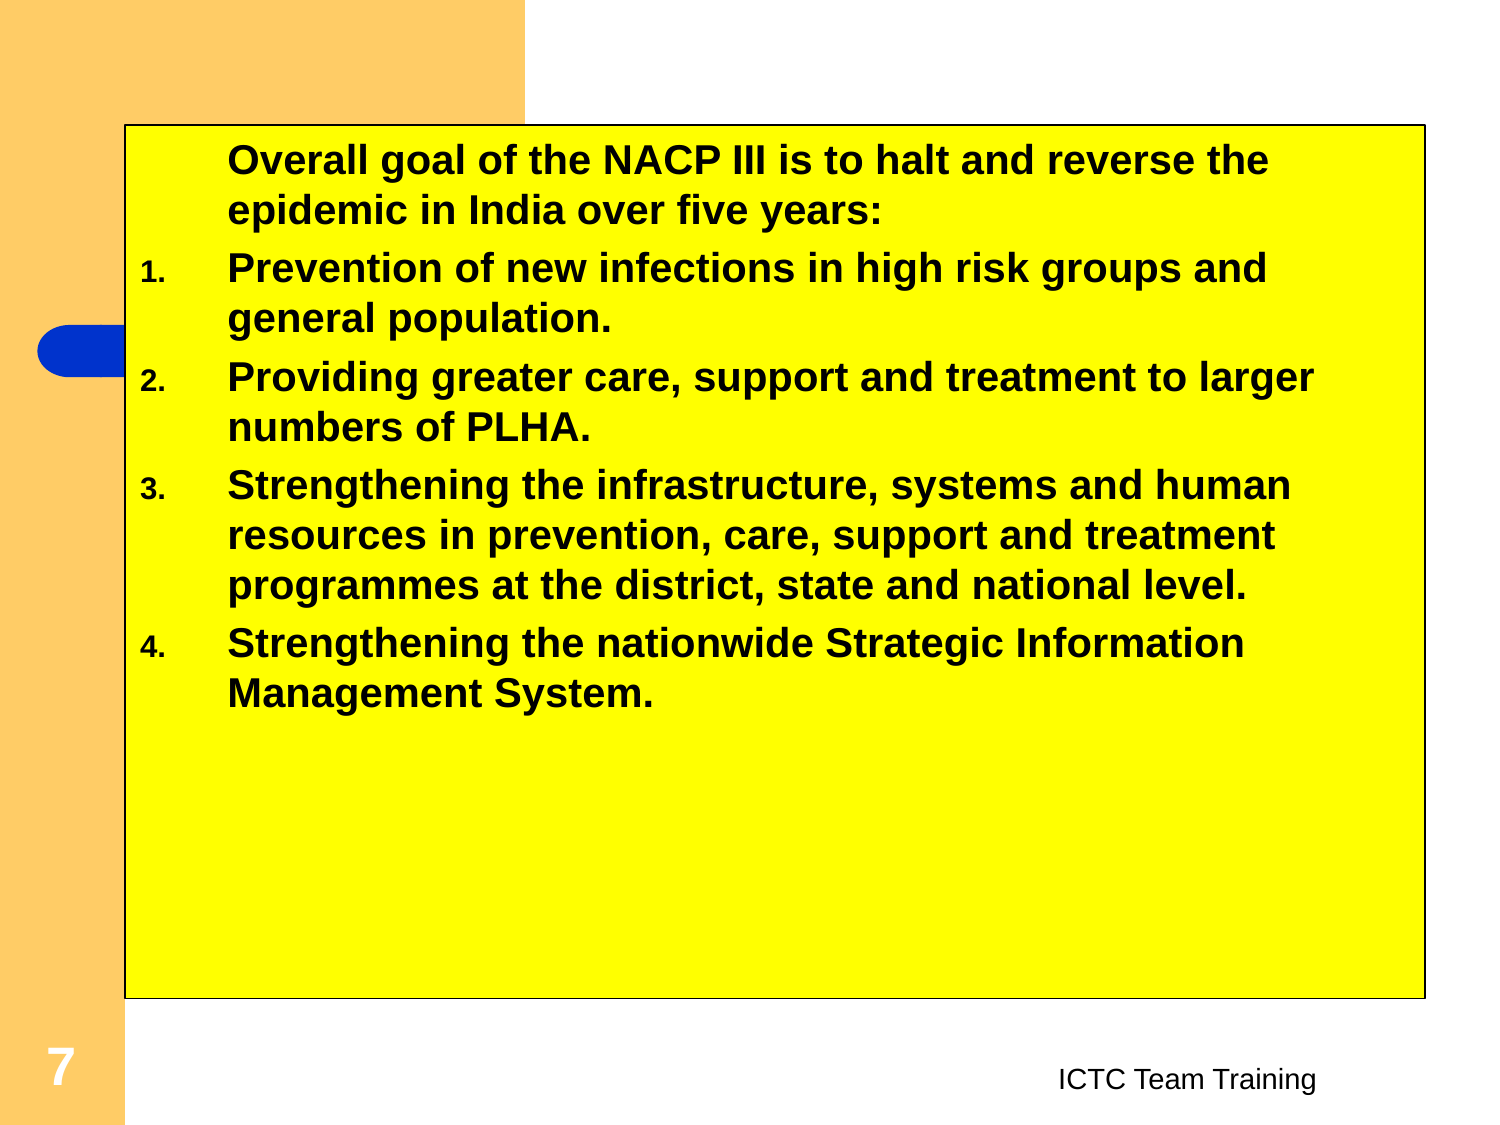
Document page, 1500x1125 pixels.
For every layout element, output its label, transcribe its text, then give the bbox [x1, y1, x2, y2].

slide_number 7 [13, 1023, 111, 1105]
list Overall goal of the NACP III is to halt and reverse the epidemic in India over five years: Prevention of new infections in high risk groups and general population. Providing greater care, support and treatment to larger numbers of PLHA. Strengthening the infrastructure, systems and human resources in prevention, care, support and treatment programmes at the district, state and national level. Strengthening the nationwide Strategic Information Management System. [124, 124, 1426, 999]
footer ICTC Team Training [949, 1024, 1426, 1104]
